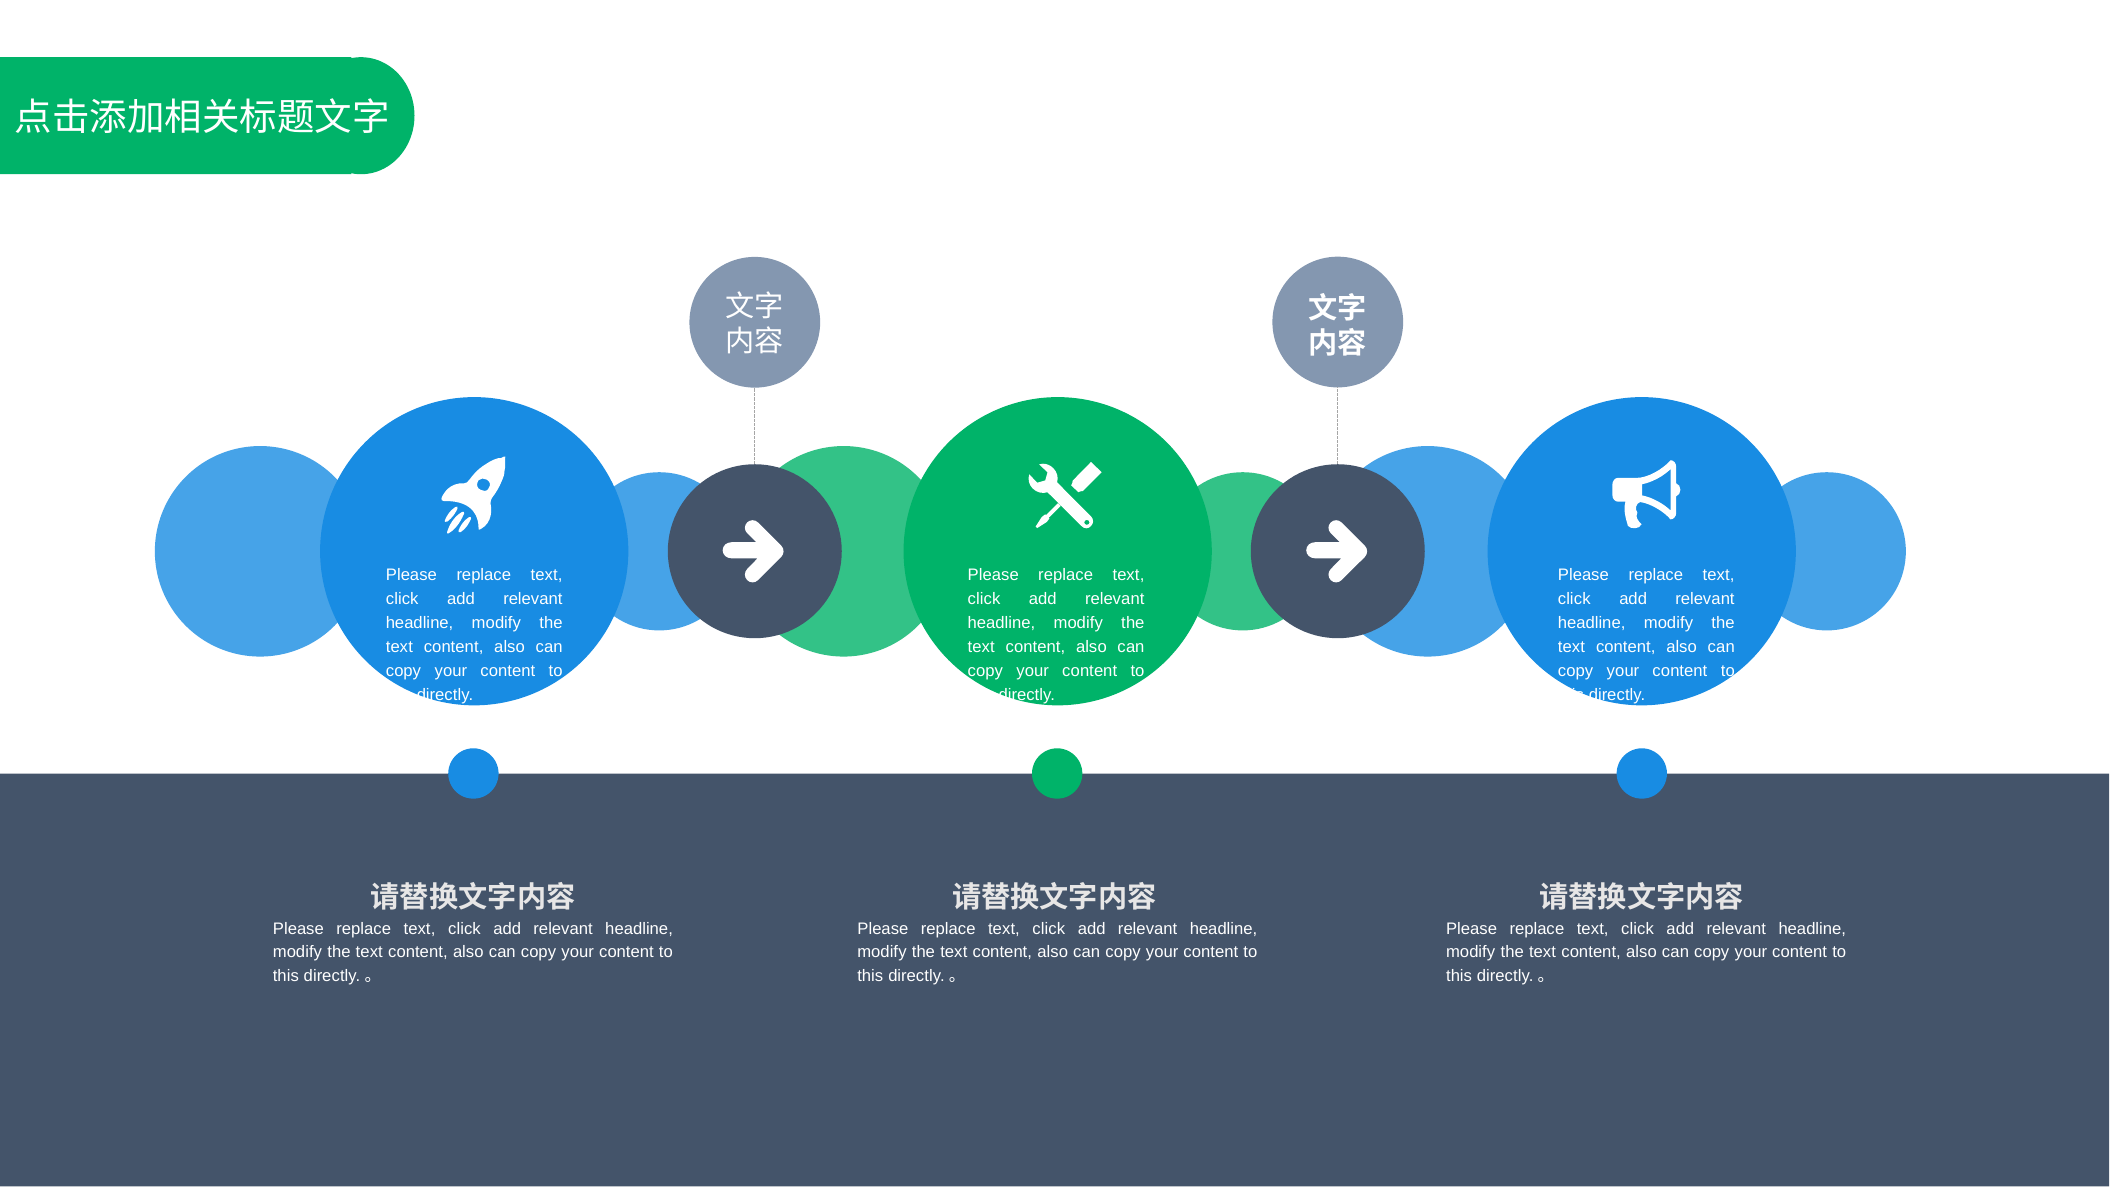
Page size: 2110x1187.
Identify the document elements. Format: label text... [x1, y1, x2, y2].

text_box 点击添加相关标题文字 [0, 85, 415, 146]
text_box Please replace text, click add relevant headline, modify the text content, also can copy your content to this directly.。 [842, 906, 1273, 993]
text_box [1030, 747, 1084, 800]
text_box 请替换文字内容 [937, 863, 1172, 921]
text_box Please replace text, click add relevant headline, modify the text content, also can copy your content to this directly.。 [258, 906, 689, 993]
text_box [1615, 747, 1669, 800]
text_box 请替换文字内容 [1524, 863, 1759, 921]
text_box Please replace text, click add relevant headline, modify the text content, also can copy your content to this directly.。 [1431, 906, 1862, 993]
text_box 请替换文字内容 [356, 863, 591, 921]
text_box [154, 256, 1906, 711]
text_box [0, 772, 2110, 1187]
text_box [447, 747, 500, 800]
